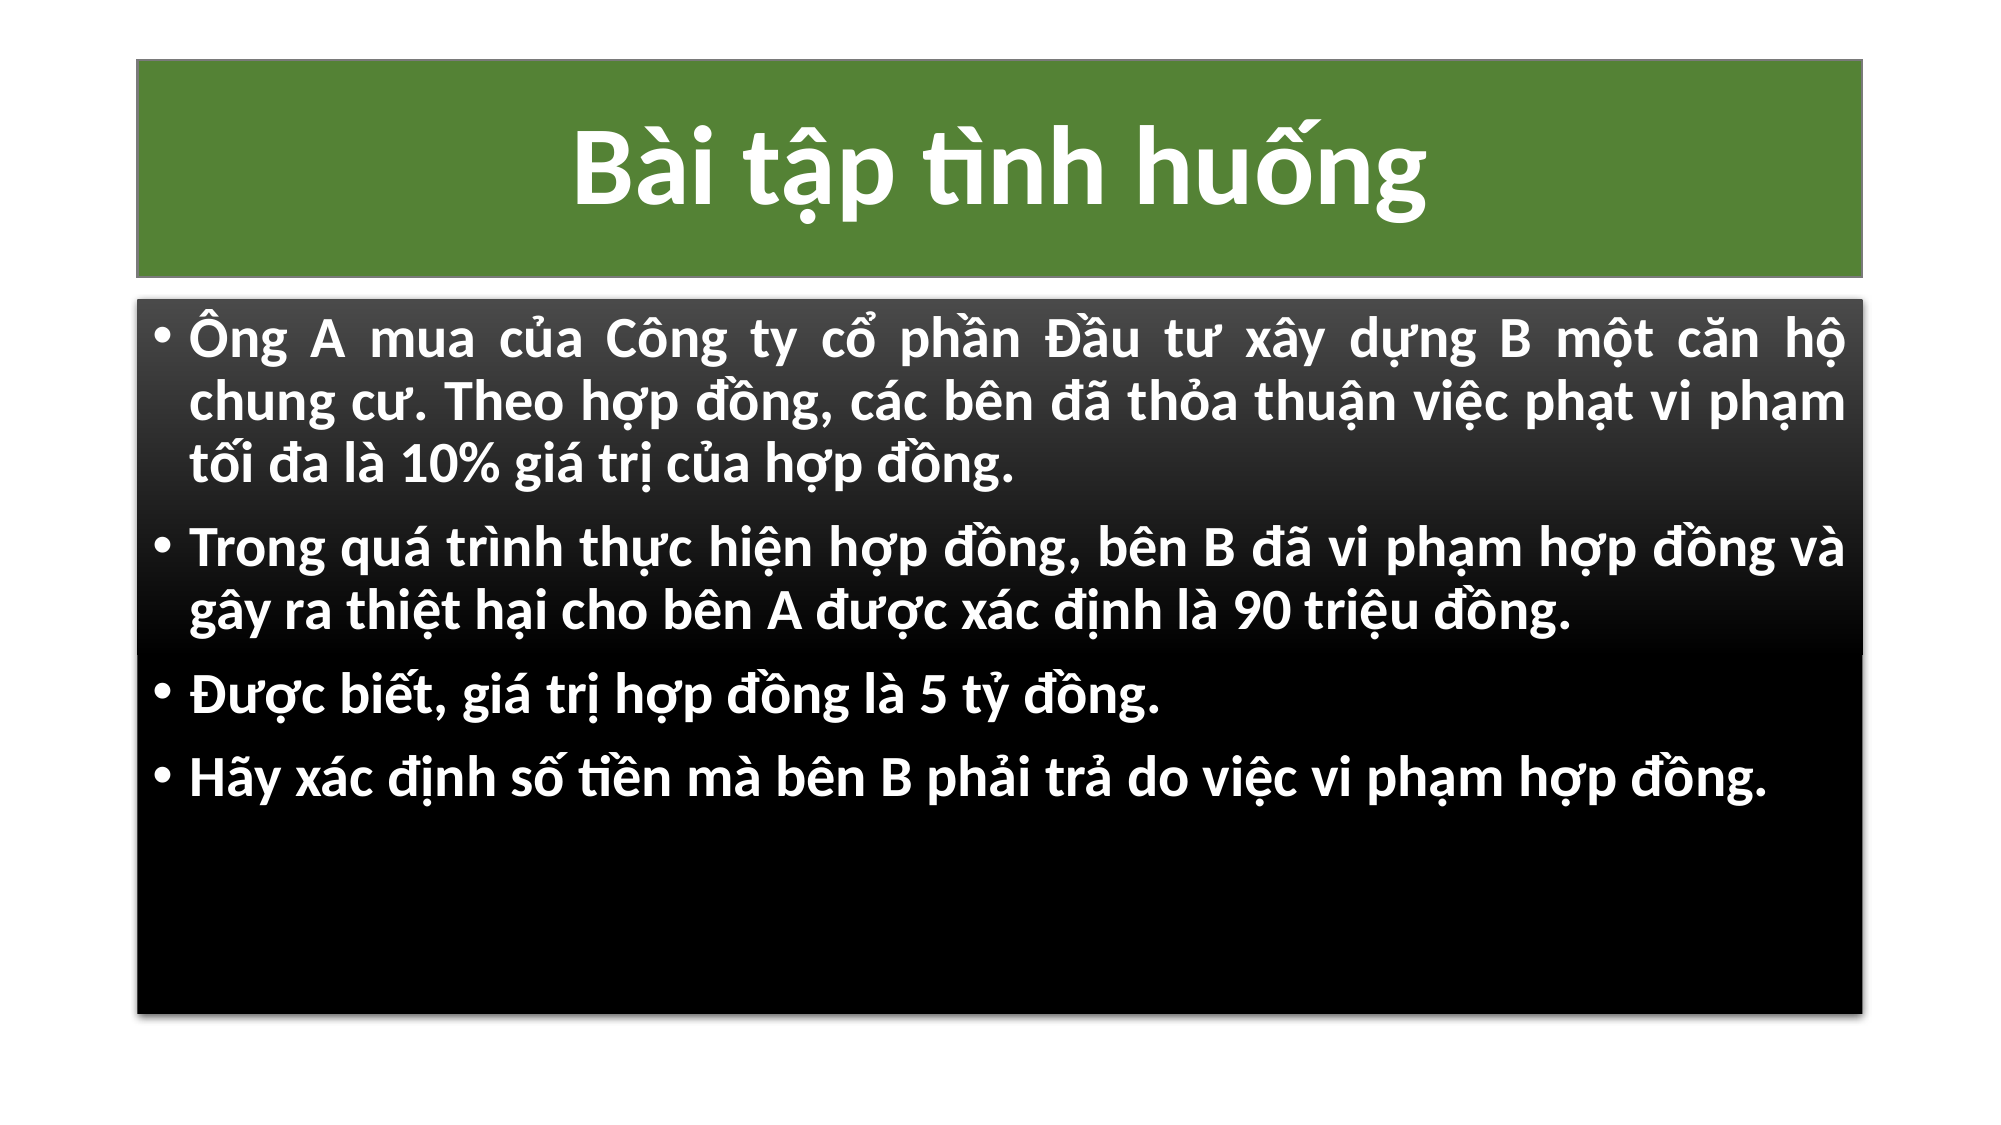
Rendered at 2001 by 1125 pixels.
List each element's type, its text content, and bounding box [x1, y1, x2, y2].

title Bài tập tình huống [136, 59, 1863, 278]
list Ông A mua của Công ty cổ phần Đầu tư xây dựng B một căn hộ chung cư. Theo hợp đồng, các bên đã thỏa thuận việc phạt vi phạm tối đa là 10% giá trị của hợp đồng. Trong quá trình thực hiện hợp đồng, bên B đã vi phạm hợp đồng và gây ra thiệt hại cho bên A được xác định là 90 triệu đồng. Được biết, giá trị hợp đồng là 5 tỷ đồng. Hãy xác định số tiền mà bên B phải trả do việc vi phạm hợp đồng. [137, 299, 1863, 1014]
